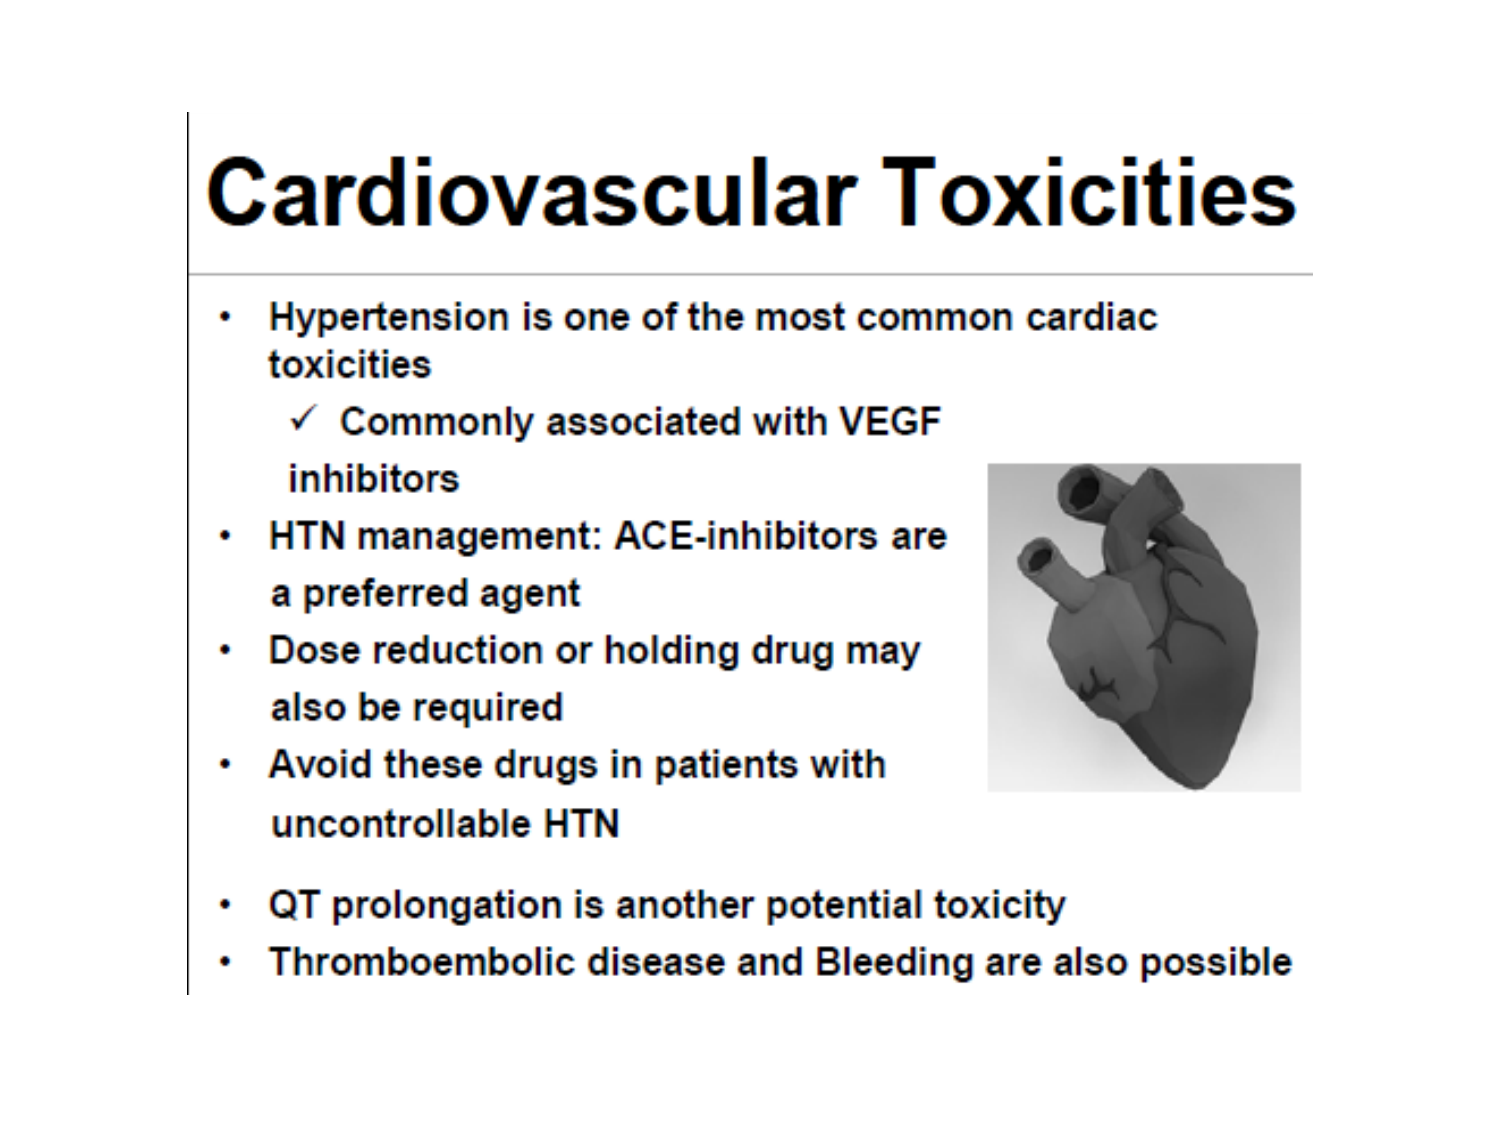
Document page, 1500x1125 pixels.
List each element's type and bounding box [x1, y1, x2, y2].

list [187, 112, 1313, 995]
